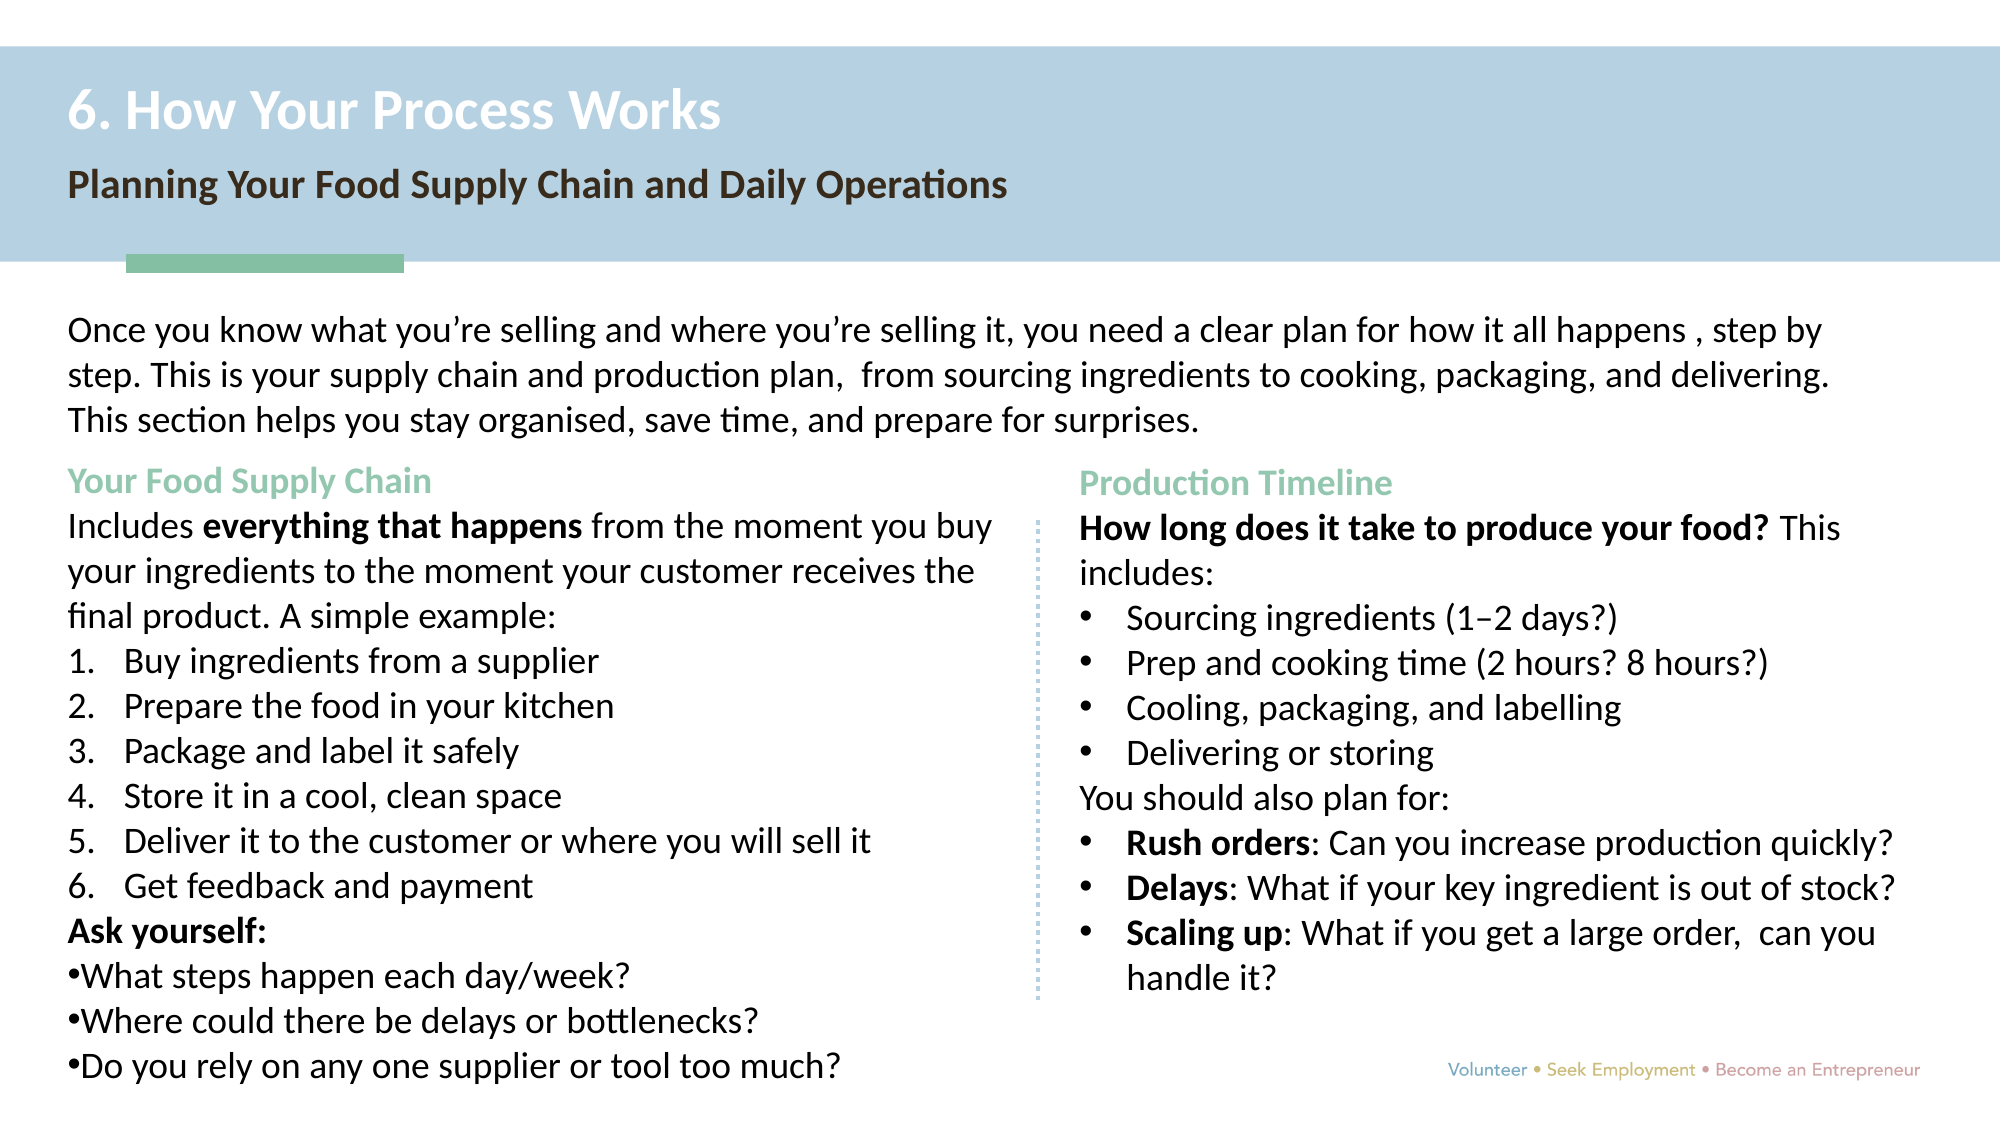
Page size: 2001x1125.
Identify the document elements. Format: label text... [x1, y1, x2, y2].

text_box Once you know what you’re selling and where you’re selling it, you need a clear plan for how it all happens , step by step. This is your supply chain and production plan, from sourcing ingredients to cooking, packaging, and delivering. This section helps you stay organised, save time, and prepare for surprises. [52, 297, 1903, 538]
list 6. How Your Process Works Planning Your Food Supply Chain and Daily Operations [52, 51, 1815, 236]
picture [1418, 1046, 1971, 1103]
text_box Production Timeline How long does it take to produce your food? This includes: Sourcing ingredients (1–2 days?) Prep and cooking time (2 hours? 8 hours?) Cooling, packaging, and labelling Delivering or storing You should also plan for: Rush orders: Can you increase production quickly? Delays: What if your key ingredient is out of stock? Scaling up: What if you get a large order, can you handle it? [1064, 450, 1961, 1051]
text_box Your Food Supply Chain Includes everything that happens from the moment you buy your ingredients to the moment your customer receives the final product. A simple example: Buy ingredients from a supplier Prepare the food in your kitchen Package and label it safely Store it in a cool, clean space Deliver it to the customer or where you will sell it Get feedback and payment Ask yourself: What steps happen each day/week? Where could there be delays or bottlenecks? Do you rely on any one supplier or tool too much? [52, 448, 1053, 1094]
